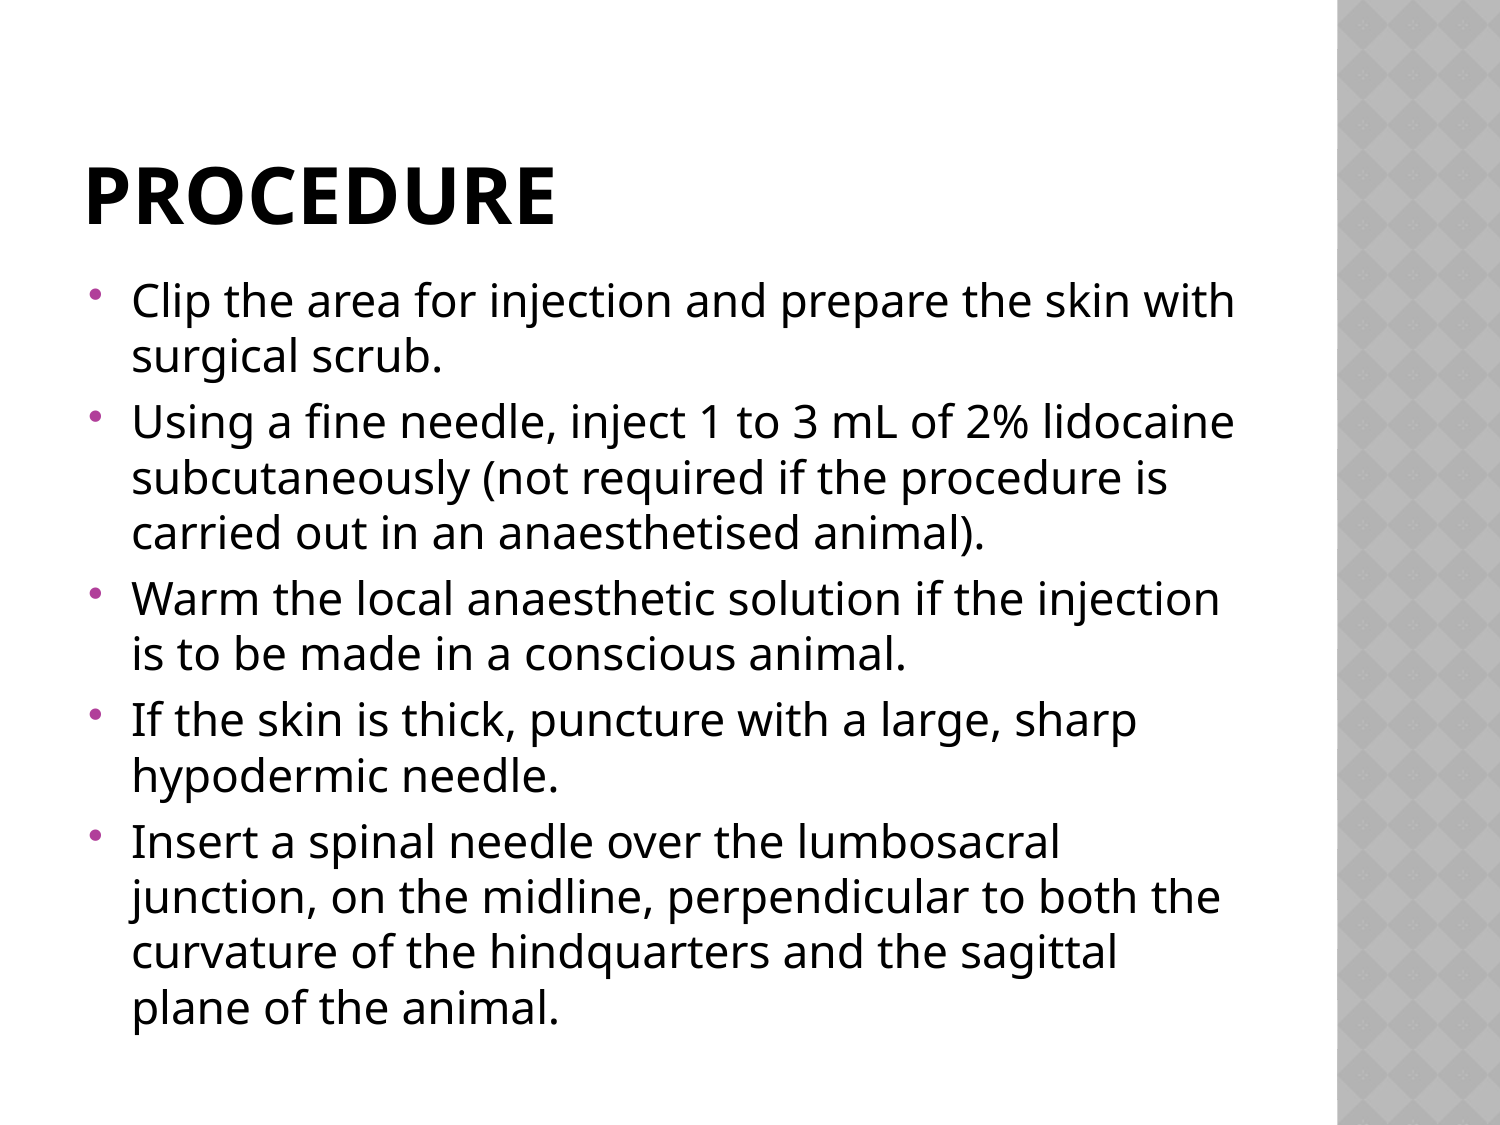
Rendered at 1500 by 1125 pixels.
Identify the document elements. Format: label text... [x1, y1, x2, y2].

title Procedure [75, 52, 1263, 240]
list Clip the area for injection and prepare the skin with surgical scrub. Using a fine needle, inject 1 to 3 mL of 2% lidocaine subcutaneously (not required if the procedure is carried out in an anaesthetised animal). Warm the local anaesthetic solution if the injection is to be made in a conscious animal. If the skin is thick, puncture with a large, sharp hypodermic needle. Insert a spinal needle over the lumbosacral junction, on the midline, perpendicular to both the curvature of the hindquarters and the sagittal plane of the animal. [75, 264, 1263, 1059]
